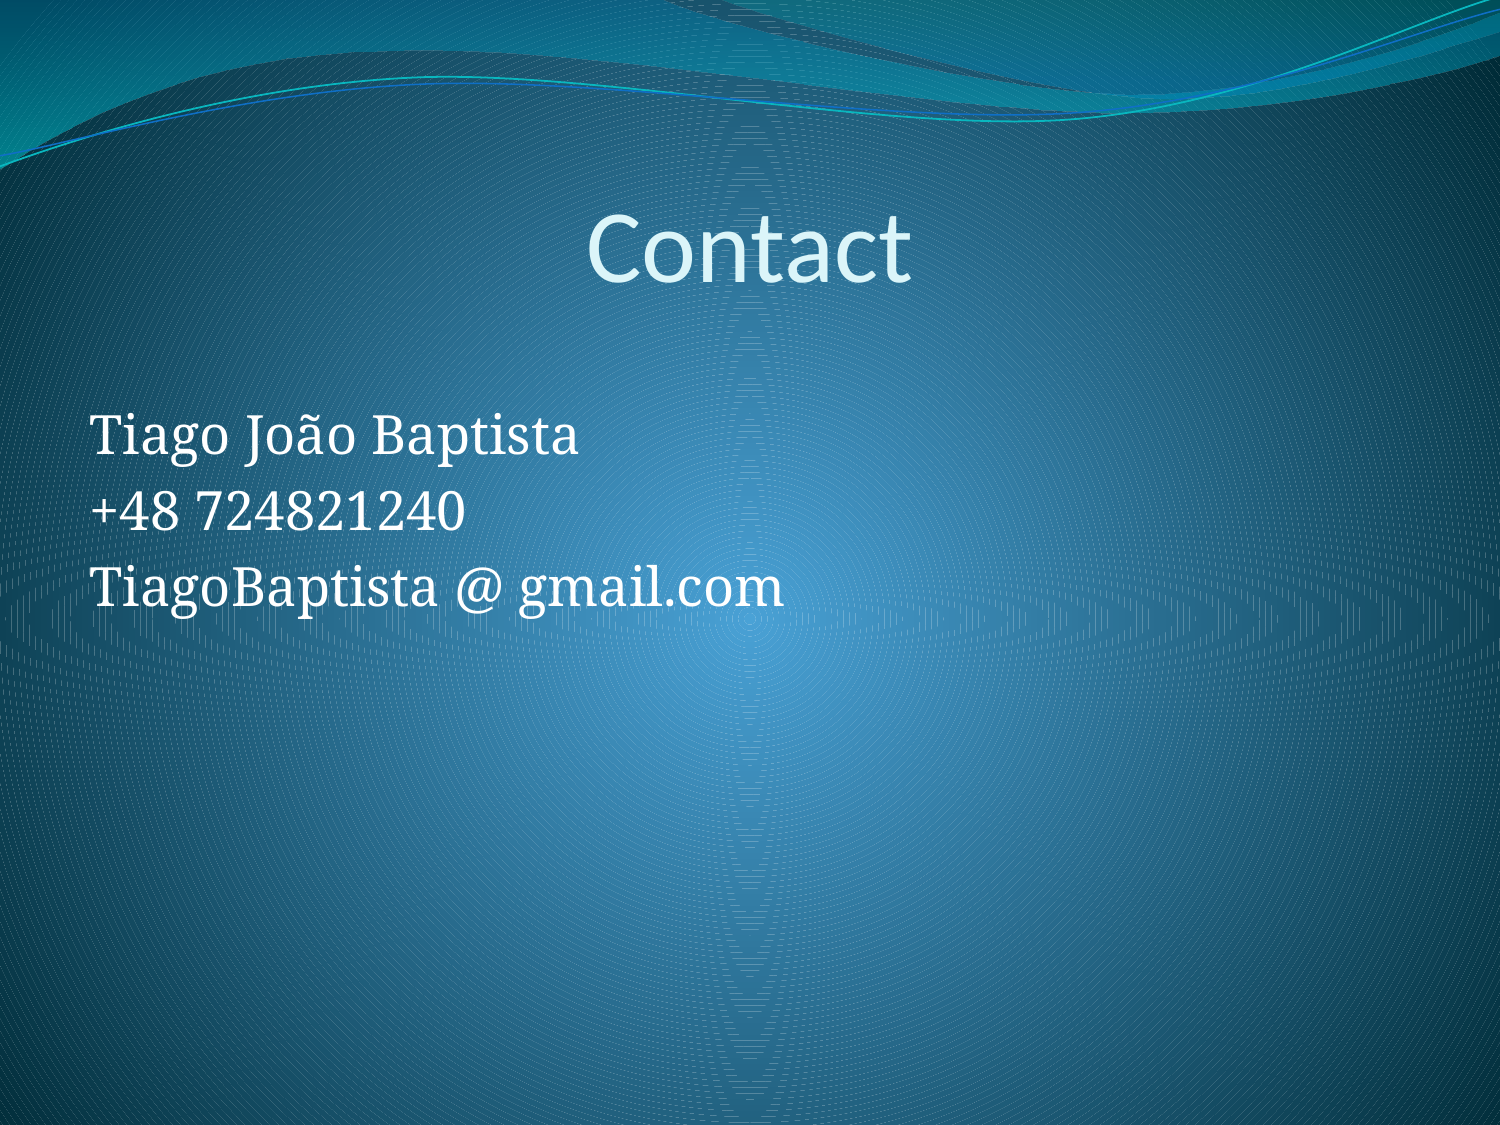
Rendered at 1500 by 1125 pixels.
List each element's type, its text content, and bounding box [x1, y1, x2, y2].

list Tiago João Baptista +48 724821240 TiagoBaptista @ gmail.com [75, 317, 1425, 1038]
title Contact [75, 115, 1425, 303]
